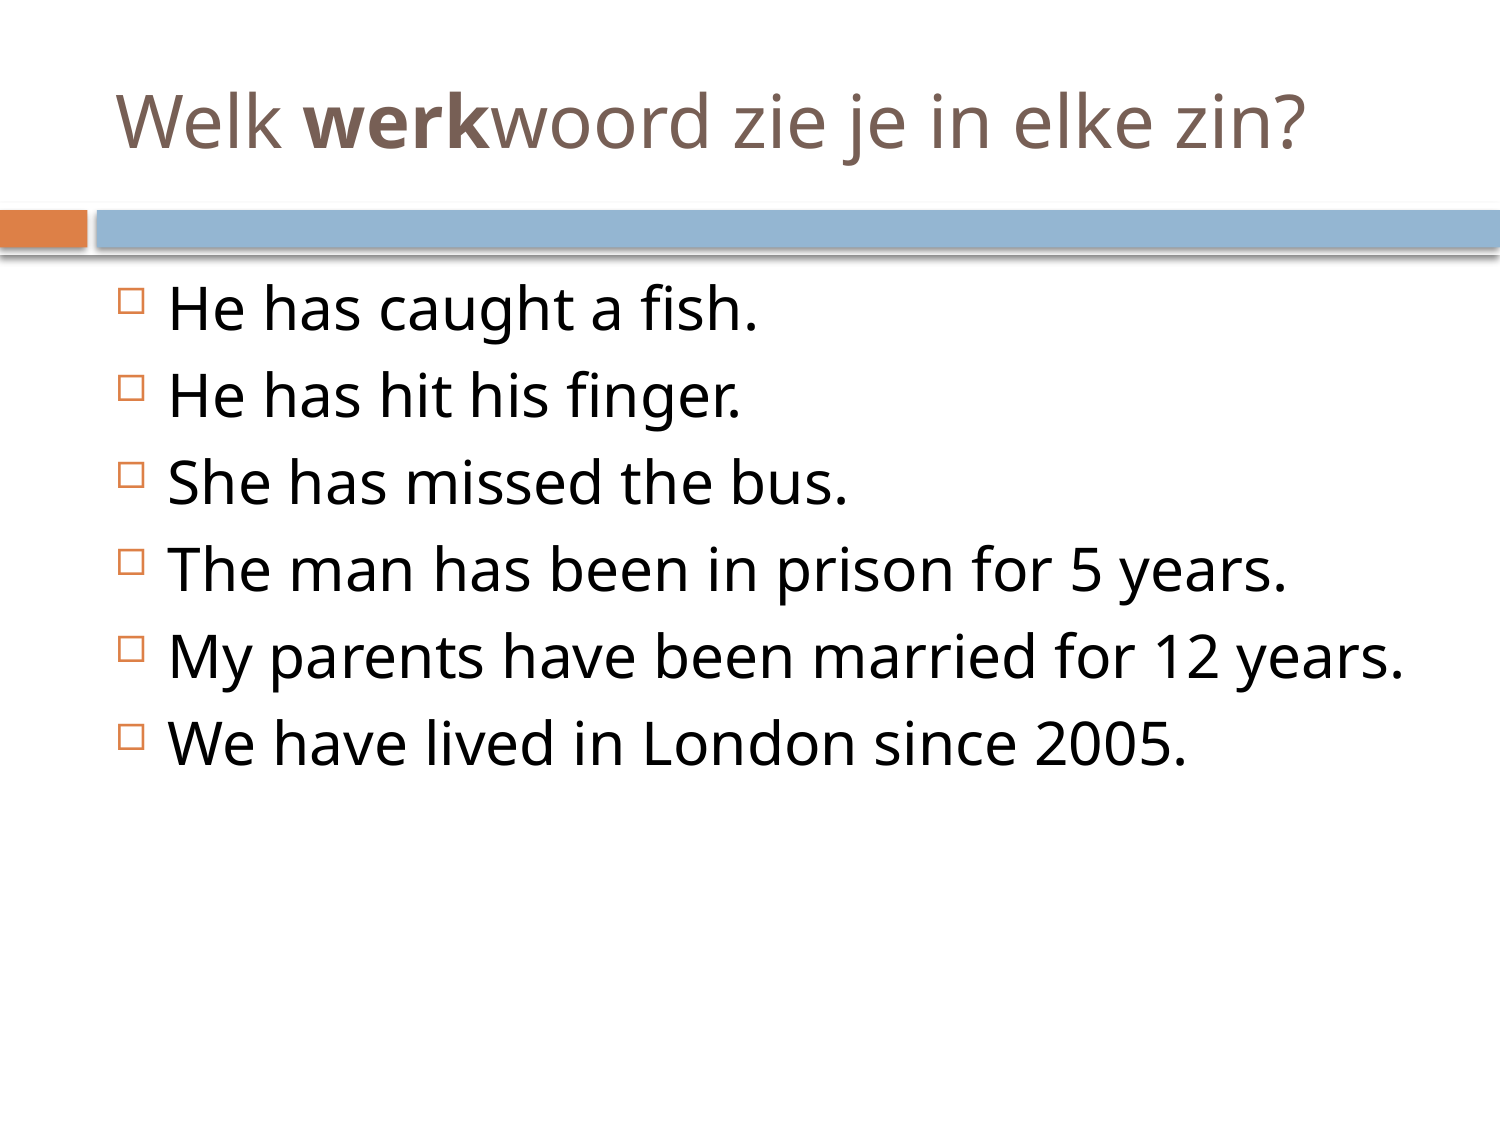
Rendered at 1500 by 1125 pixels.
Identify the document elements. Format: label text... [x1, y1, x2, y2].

title Welk werkwoord zie je in elke zin? [100, 37, 1438, 200]
list He has caught a fish. He has hit his finger. She has missed the bus. The man has been in prison for 5 years. My parents have been married for 12 years. We have lived in London since 2005. [100, 262, 1438, 1000]
